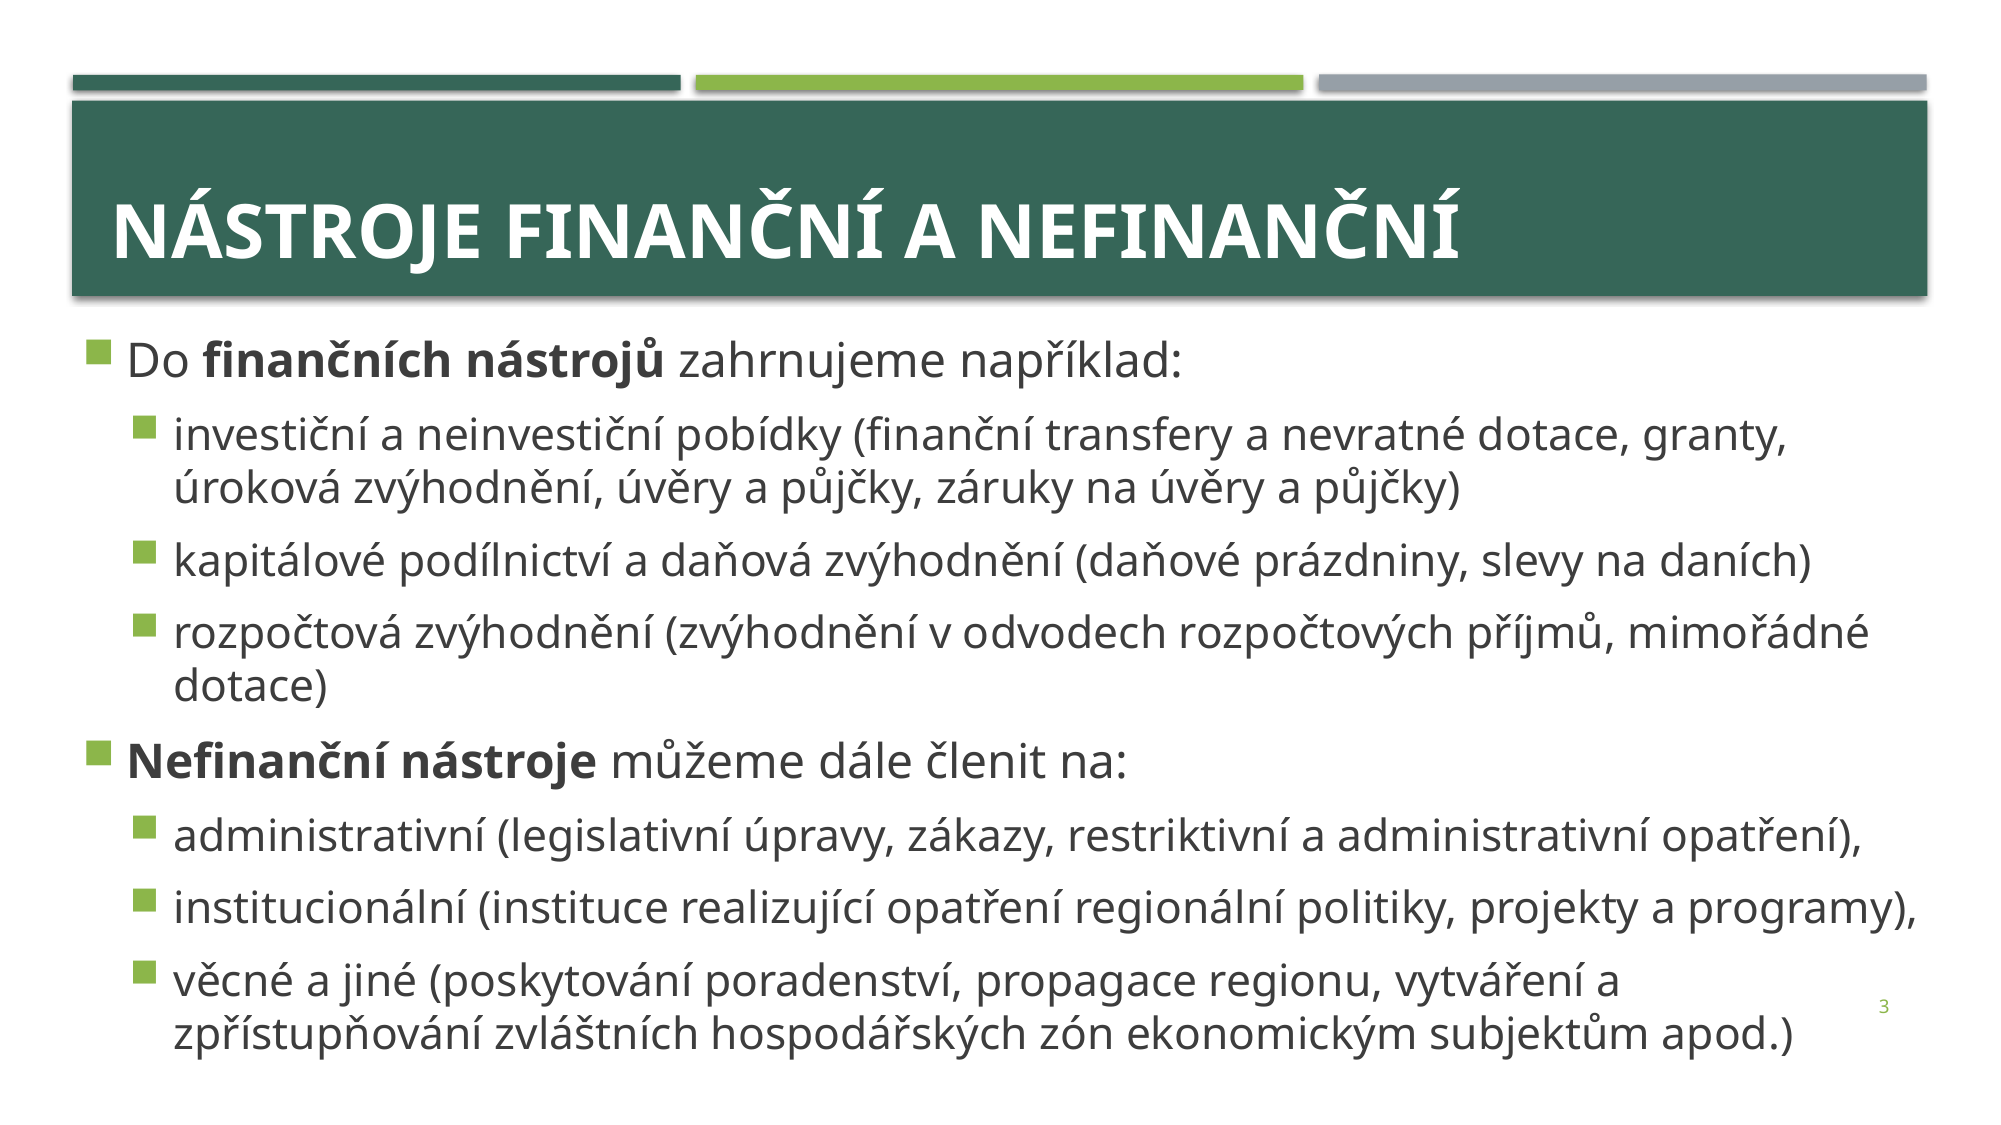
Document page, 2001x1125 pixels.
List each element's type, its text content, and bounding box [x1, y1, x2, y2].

slide_number 3 [1732, 977, 1905, 1037]
title nástroje finanční a nefinanční [95, 115, 1905, 282]
list Do finančních nástrojů zahrnujeme například: investiční a neinvestiční pobídky (finanční transfery a nevratné dotace, granty, úroková zvýhodnění, úvěry a půjčky, záruky na úvěry a půjčky) kapitálové podílnictví a daňová zvýhodnění (daňové prázdniny, slevy na daních) rozpočtová zvýhodnění (zvýhodnění v odvodech rozpočtových příjmů, mimořádné dotace) Nefinanční nástroje můžeme dále členit na: administrativní (legislativní úpravy, zákazy, restriktivní a administrativní opatření), institucionální (instituce realizující opatření regionální politiky, projekty a programy), věcné a jiné (poskytování poradenství, propagace regionu, vytváření a zpřístupňování zvláštních hospodářských zón ekonomickým subjektům apod.) [66, 304, 1940, 1084]
